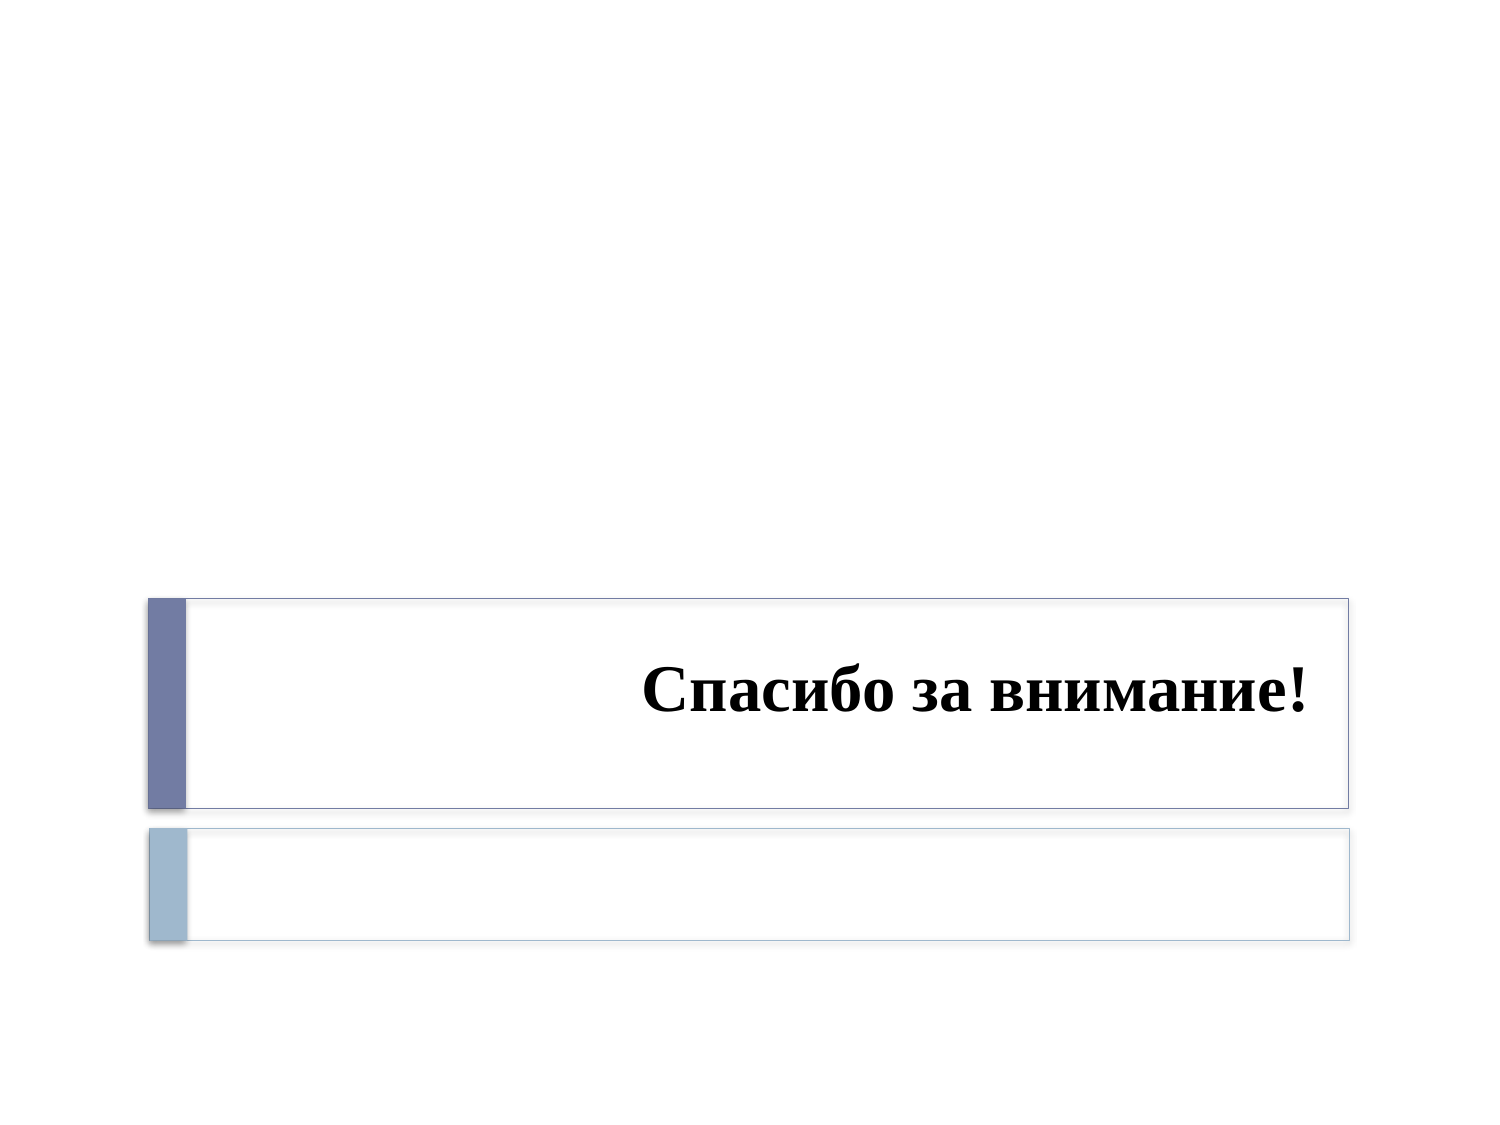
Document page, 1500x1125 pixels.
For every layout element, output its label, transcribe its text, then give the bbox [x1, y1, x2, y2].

title Спасибо за внимание! [200, 637, 1325, 800]
